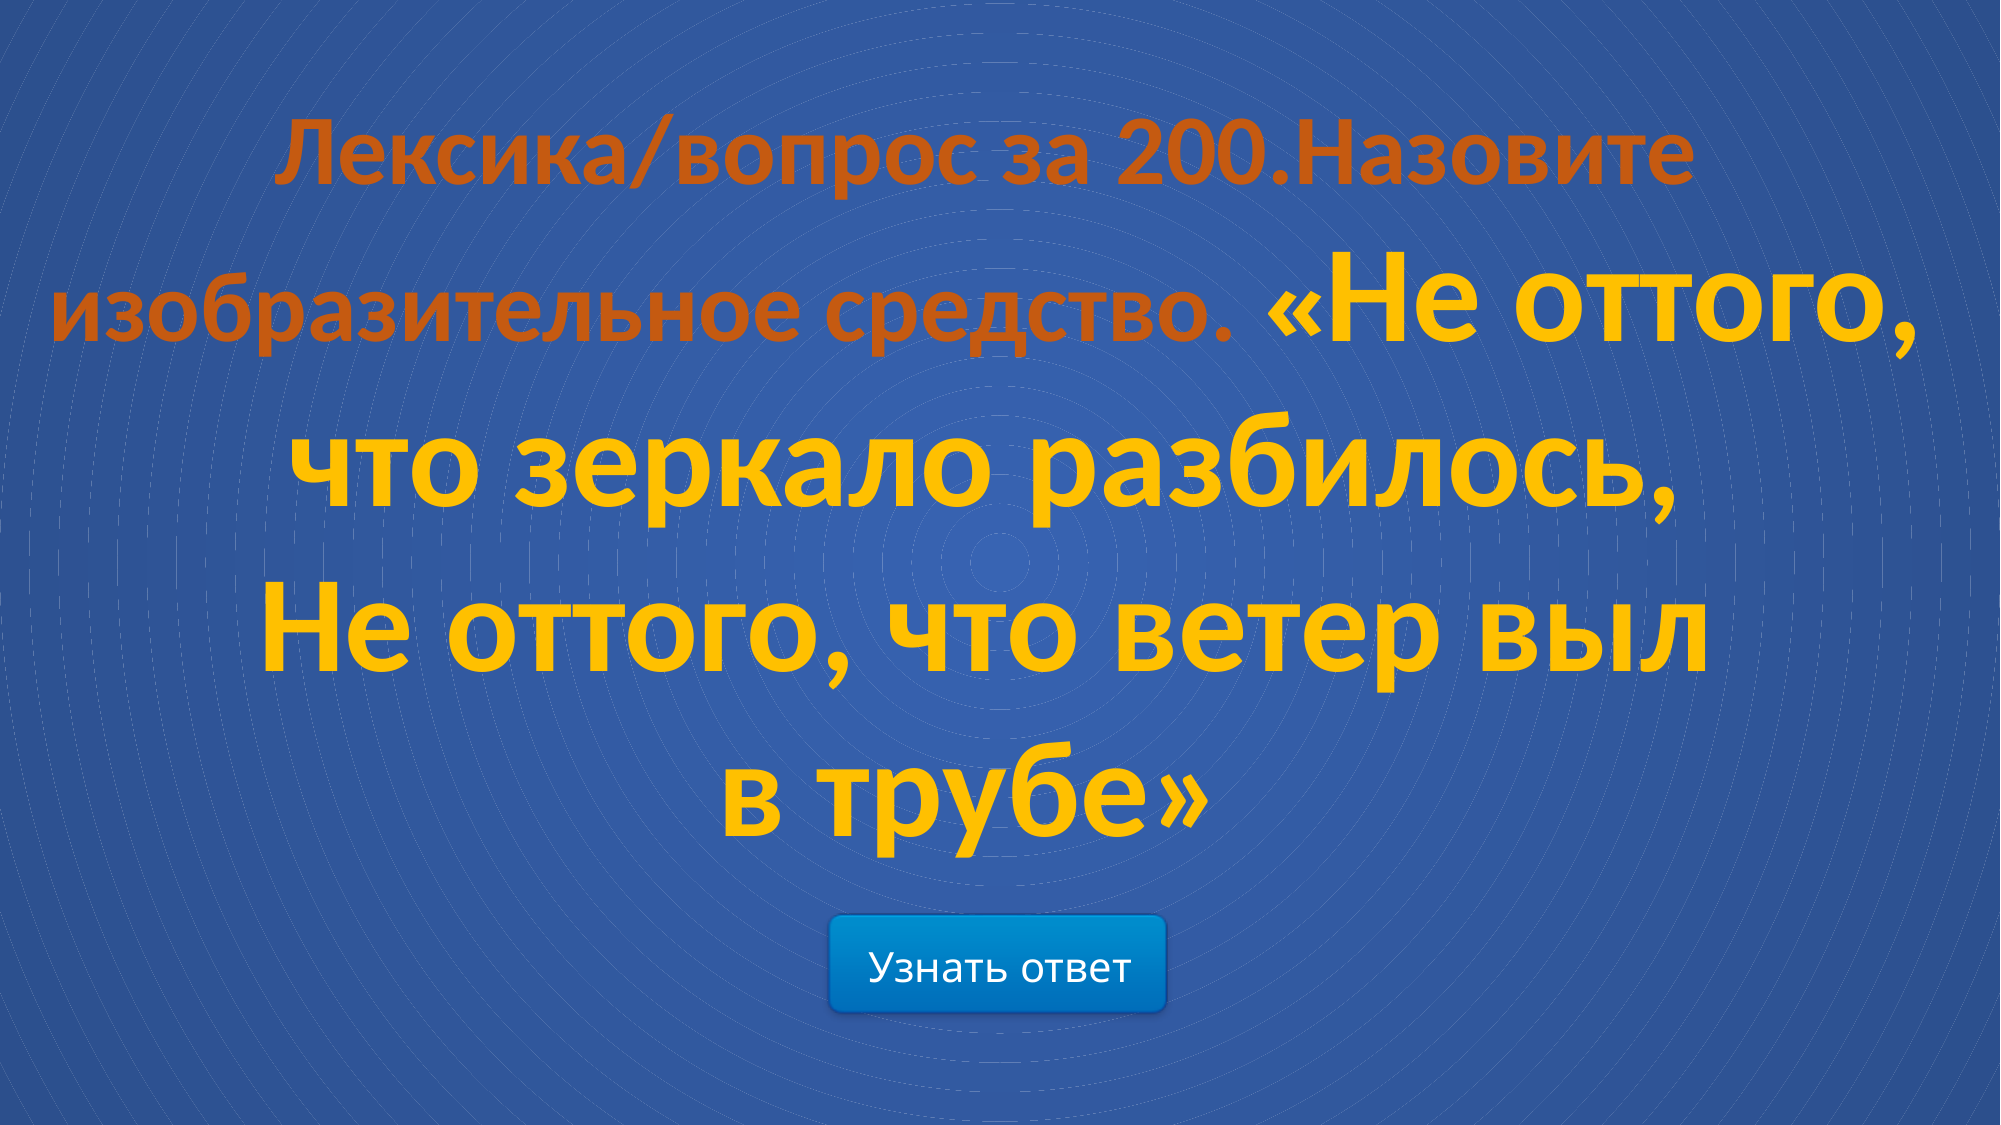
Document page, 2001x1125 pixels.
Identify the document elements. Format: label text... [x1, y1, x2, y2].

text_box Лексика/вопрос за 200.Назовите изобразительное средство. «Не оттого, что зеркало разбилось, Не оттого, что ветер выл в трубе» [17, 76, 1956, 872]
picture [793, 900, 1180, 1033]
